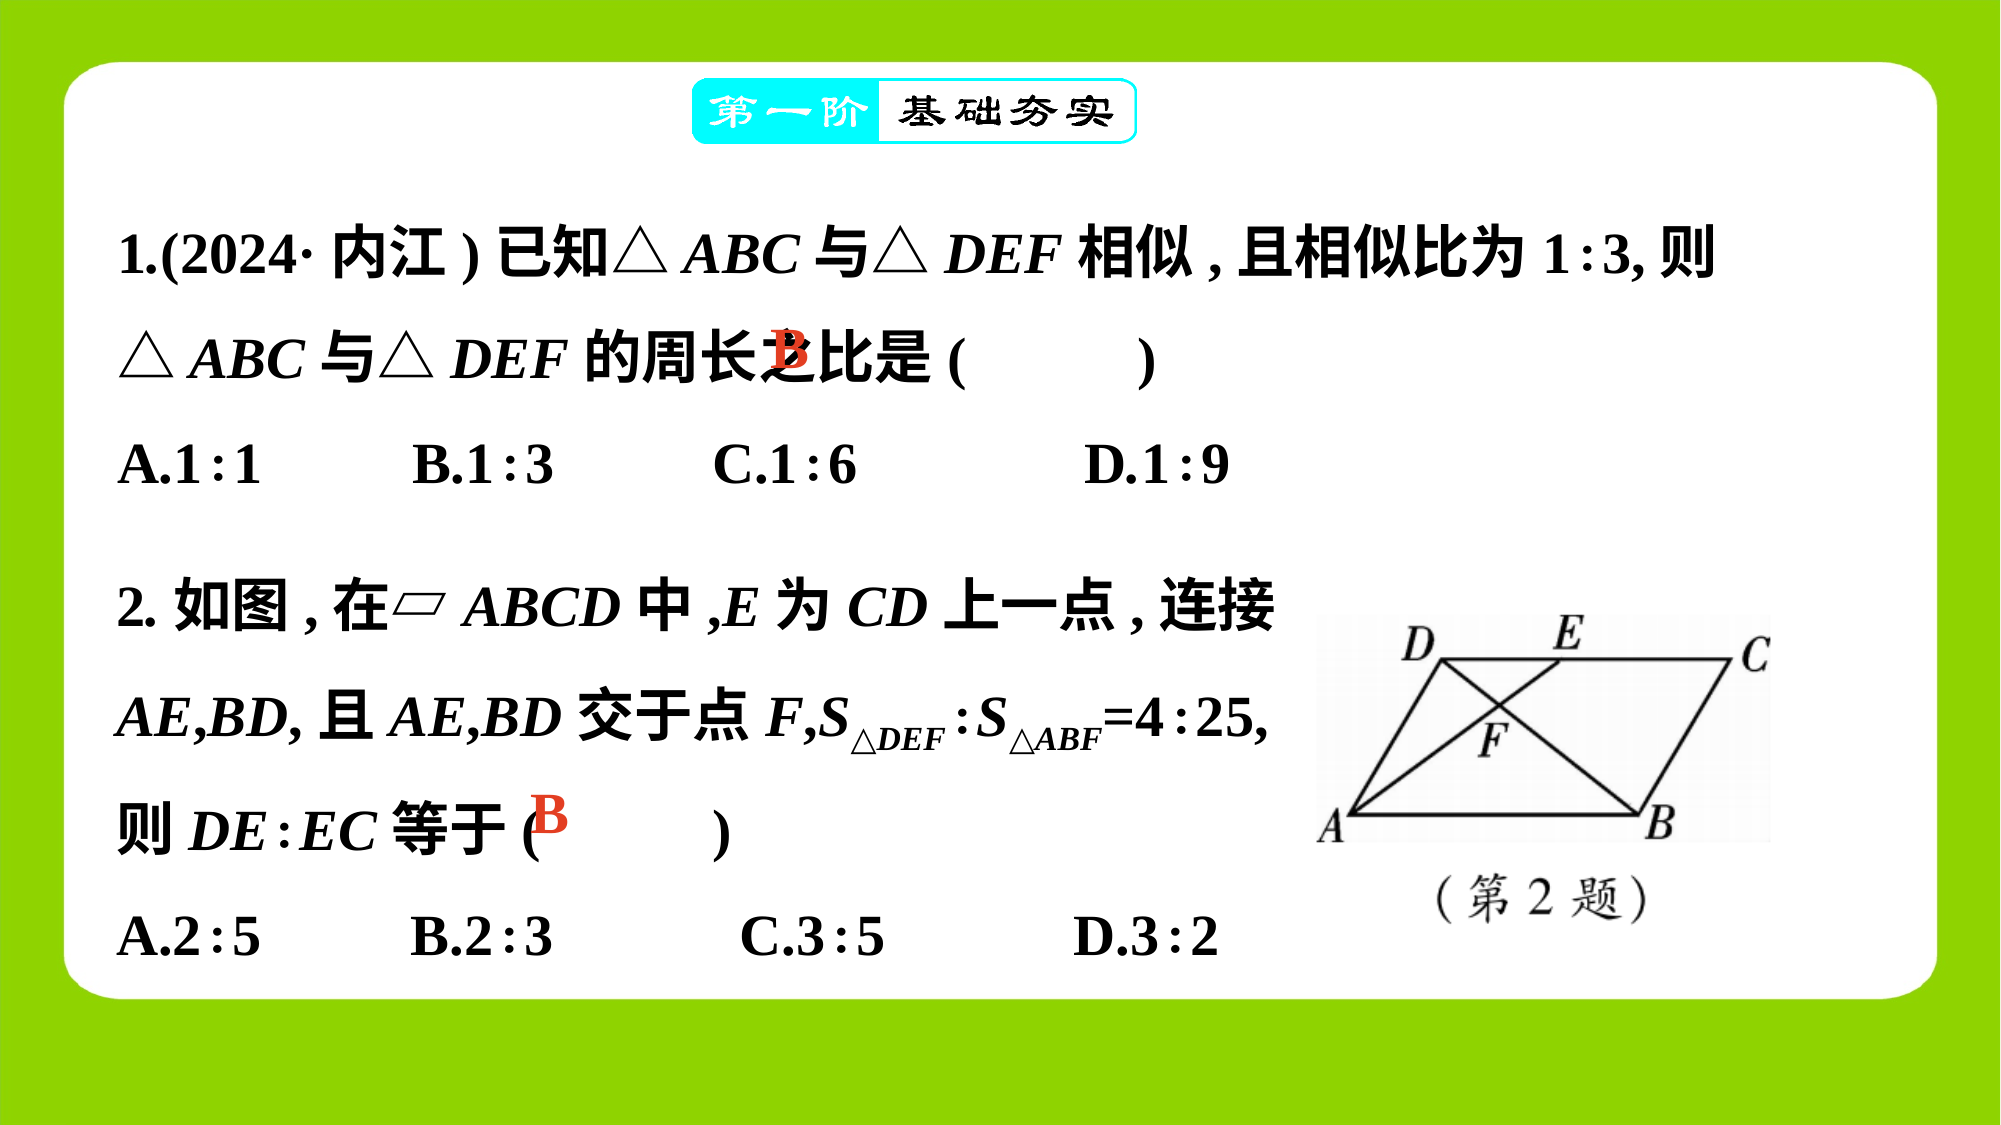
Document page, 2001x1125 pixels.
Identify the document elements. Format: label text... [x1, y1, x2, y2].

text_box B [515, 767, 599, 853]
text_box B [755, 302, 835, 388]
text_box 2.如图,在▱ABCD中,E为CD上一点,连接AE,BD,且AE,BD交于点F,S△DEF∶S△ABF=4∶25,则DE∶EC等于( ) A.2∶5 B.2∶3 C.3∶5 D.3∶2 [101, 525, 1306, 975]
text_box 1.(2024·内江)已知△ABC与△DEF相似,且相似比为1∶3,则△ABC与△DEF的周长之比是( ) A.1∶1 B.1∶3 C.1∶6 D.1∶9 [102, 172, 1768, 503]
picture [0, 0, 2001, 1125]
